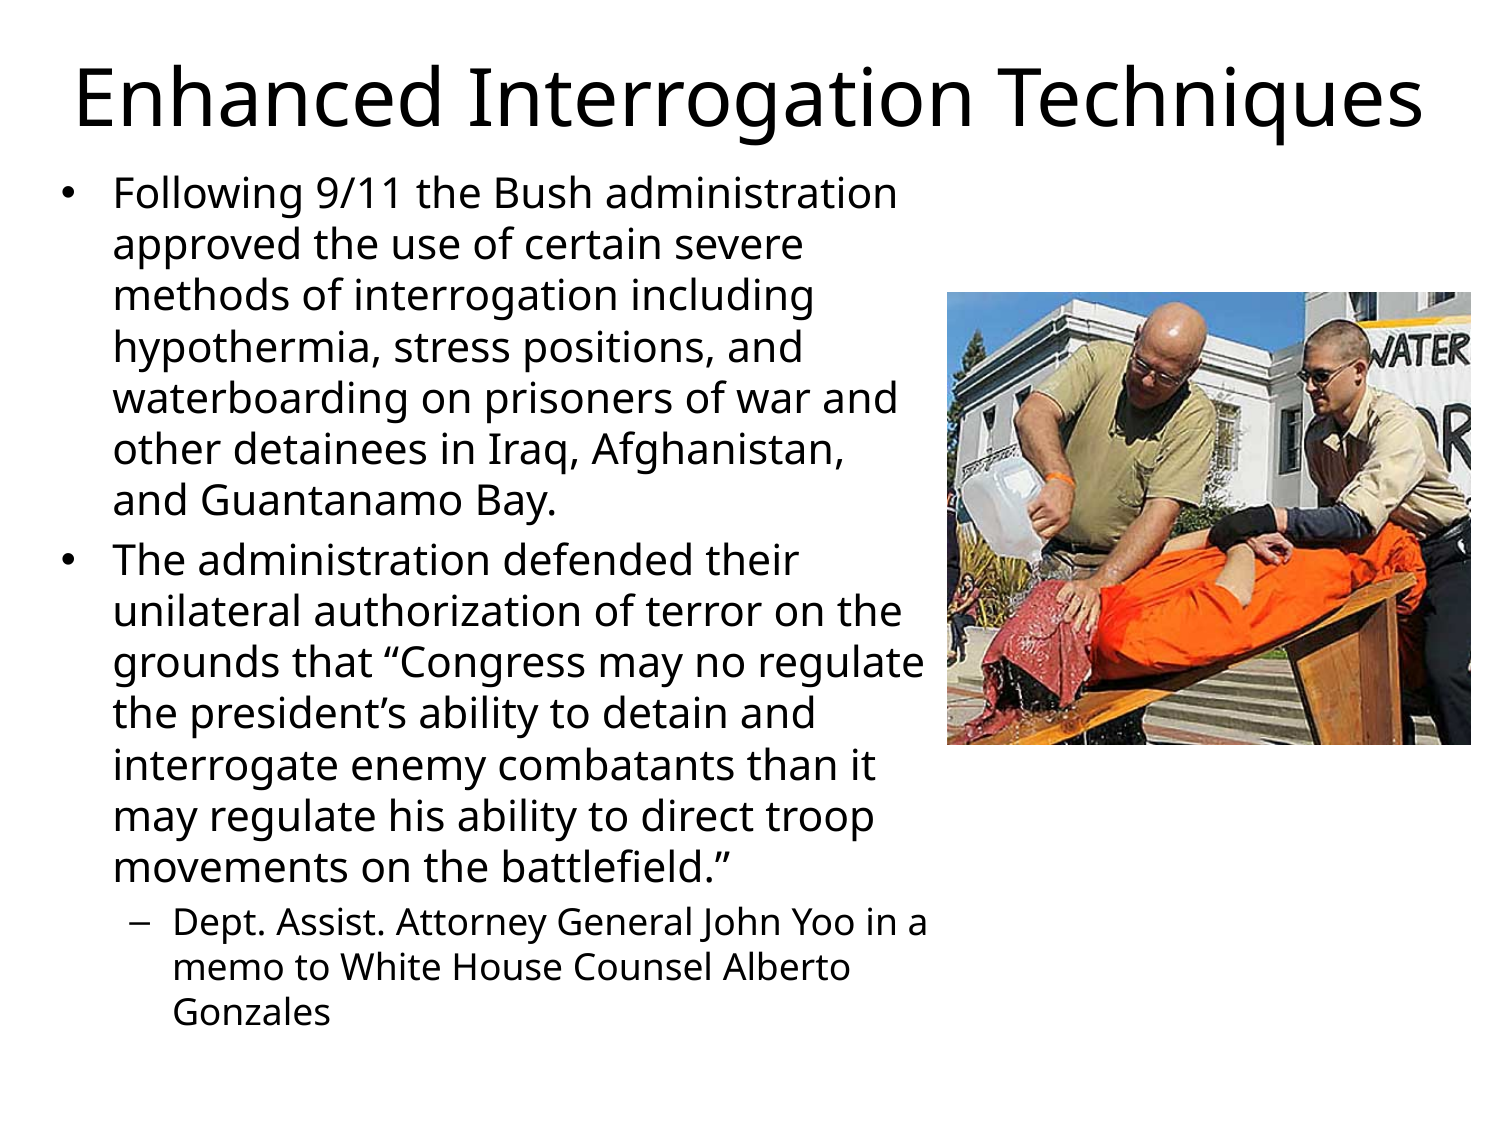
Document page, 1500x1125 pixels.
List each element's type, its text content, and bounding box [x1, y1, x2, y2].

list Following 9/11 the Bush administration approved the use of certain severe methods of interrogation including hypothermia, stress positions, and waterboarding on prisoners of war and other detainees in Iraq, Afghanistan, and Guantanamo Bay. The administration defended their unilateral authorization of terror on the grounds that “Congress may no regulate the president’s ability to detain and interrogate enemy combatants than it may regulate his ability to direct troop movements on the battlefield.” Dept. Assist. Attorney General John Yoo in a memo to White House Counsel Alberto Gonzales [45, 158, 948, 1125]
picture [946, 292, 1471, 745]
title Enhanced Interrogation Techniques [0, 0, 1500, 188]
